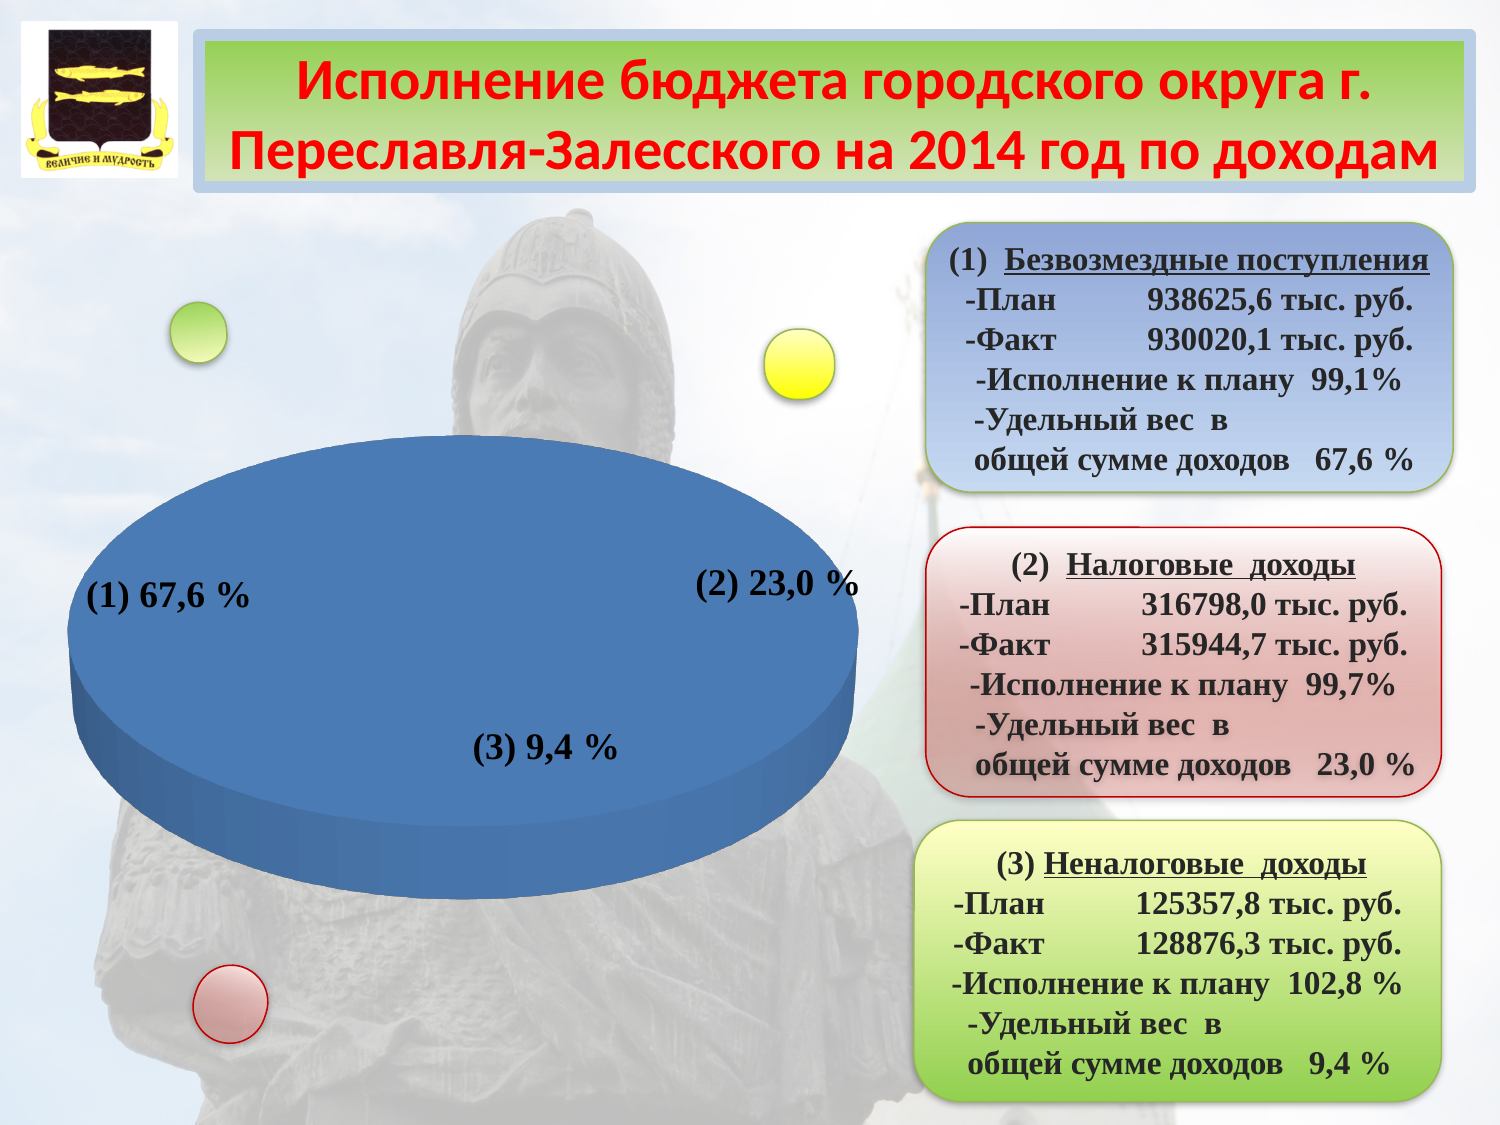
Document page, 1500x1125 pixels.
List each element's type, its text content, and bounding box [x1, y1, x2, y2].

text_box (2) Налоговые доходы -План 316798,0 тыс. руб. -Факт 315944,7 тыс. руб. -Исполнение к плану 99,7% -Удельный вес в общей сумме доходов 23,0 % [924, 526, 1443, 798]
text_box Исполнение бюджета городского округа г. Переславля-Залесского на 2014 год по доходам [197, 33, 1472, 189]
text_box (1) Безвозмездные поступления -План 938625,6 тыс. руб. -Факт 930020,1 тыс. руб. -Исполнение к плану 99,1% -Удельный вес в общей сумме доходов 67,6 % [924, 221, 1454, 493]
text_box [21, 21, 178, 178]
text_box (3) Неналоговые доходы -План 125357,8 тыс. руб. -Факт 128876,3 тыс. руб. -Исполнение к плану 102,8 % -Удельный вес в общей сумме доходов 9,4 % [913, 819, 1443, 1103]
chart [23, 210, 903, 1125]
